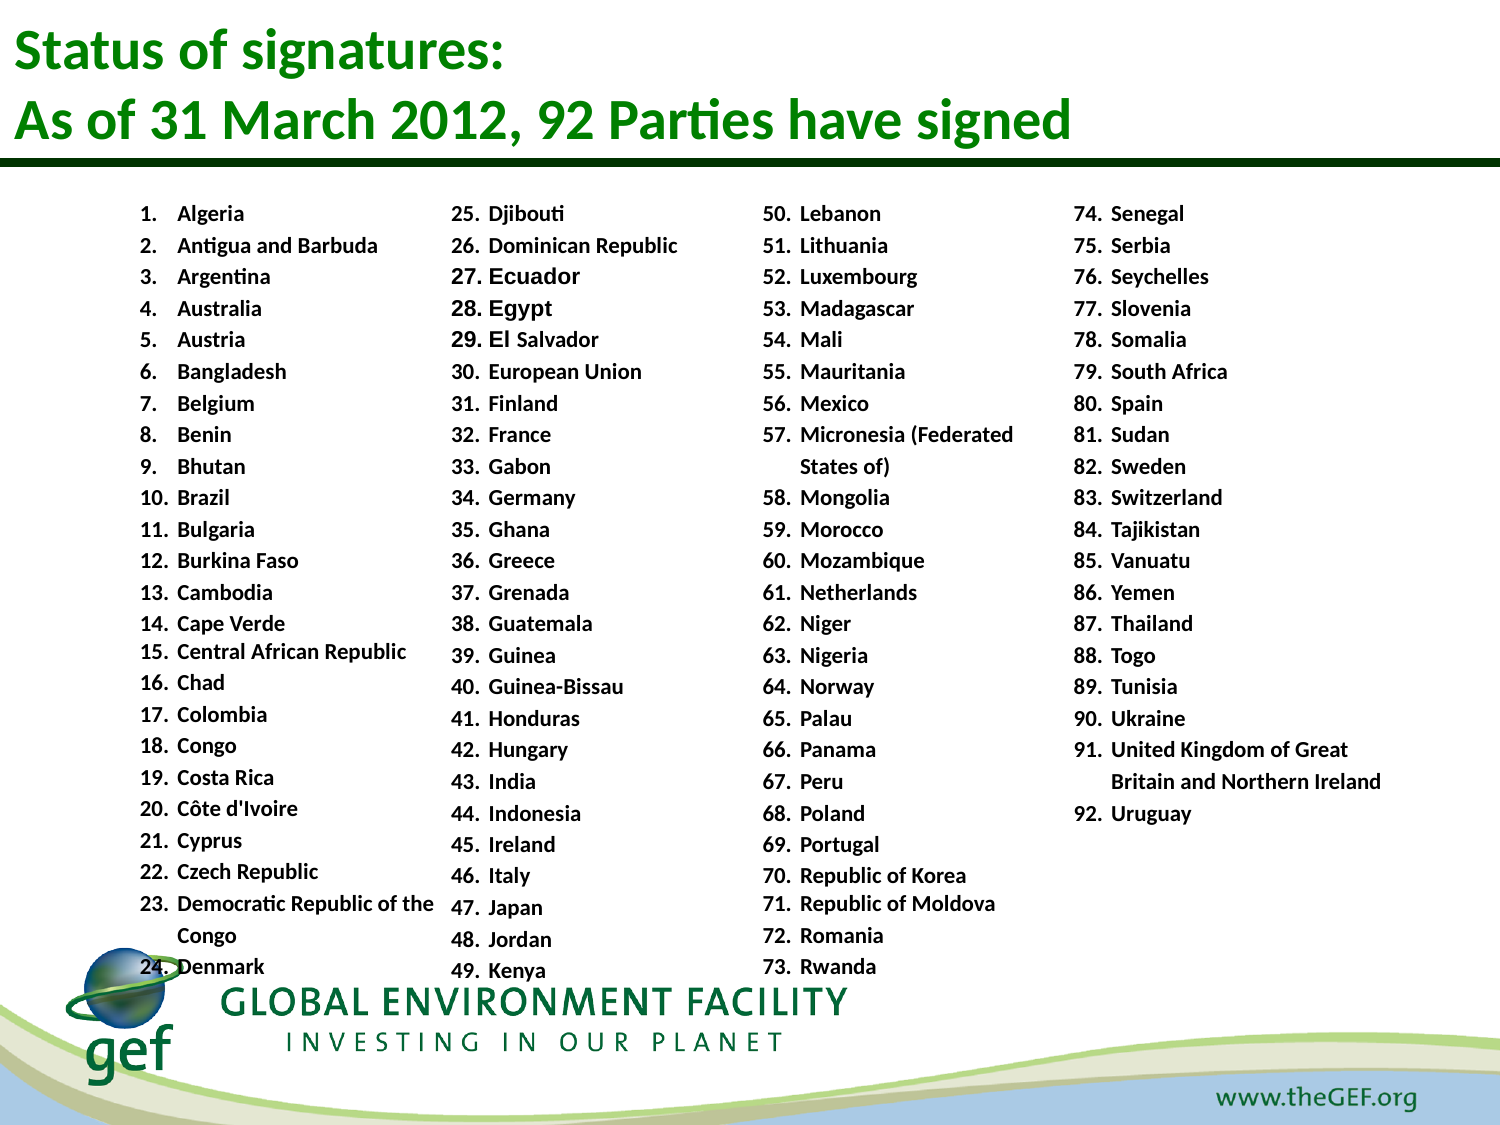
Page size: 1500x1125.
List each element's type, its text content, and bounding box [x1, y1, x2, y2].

picture [0, 920, 1500, 1125]
text_box Algeria Antigua and Barbuda Argentina Australia Austria Bangladesh Belgium Benin Bhutan Brazil Bulgaria Burkina Faso Cambodia Cape Verde Central African Republic Chad Colombia Congo Costa Rica Côte d'Ivoire Cyprus Czech Republic Democratic Republic of the Congo Denmark Djibouti Dominican Republic Ecuador Egypt El Salvador European Union Finland France Gabon Germany Ghana Greece Grenada Guatemala Guinea Guinea-Bissau Honduras Hungary India Indonesia Ireland Italy Japan Jordan Kenya Lebanon Lithuania Luxembourg Madagascar Mali Mauritania Mexico Micronesia (Federated States of) Mongolia Morocco Mozambique Netherlands Niger Nigeria Norway Palau Panama Peru Poland Portugal Republic of Korea Republic of Moldova Romania Rwanda Senegal Serbia Seychelles Slovenia Somalia South Africa Spain Sudan Sweden Switzerland Tajikistan Vanuatu Yemen Thailand Togo Tunisia Ukraine United Kingdom of Great Britain and Northern Ireland Uruguay [124, 187, 1400, 1013]
text_box Status of signatures: As of 31 March 2012, 92 Parties have signed [0, 0, 1438, 158]
